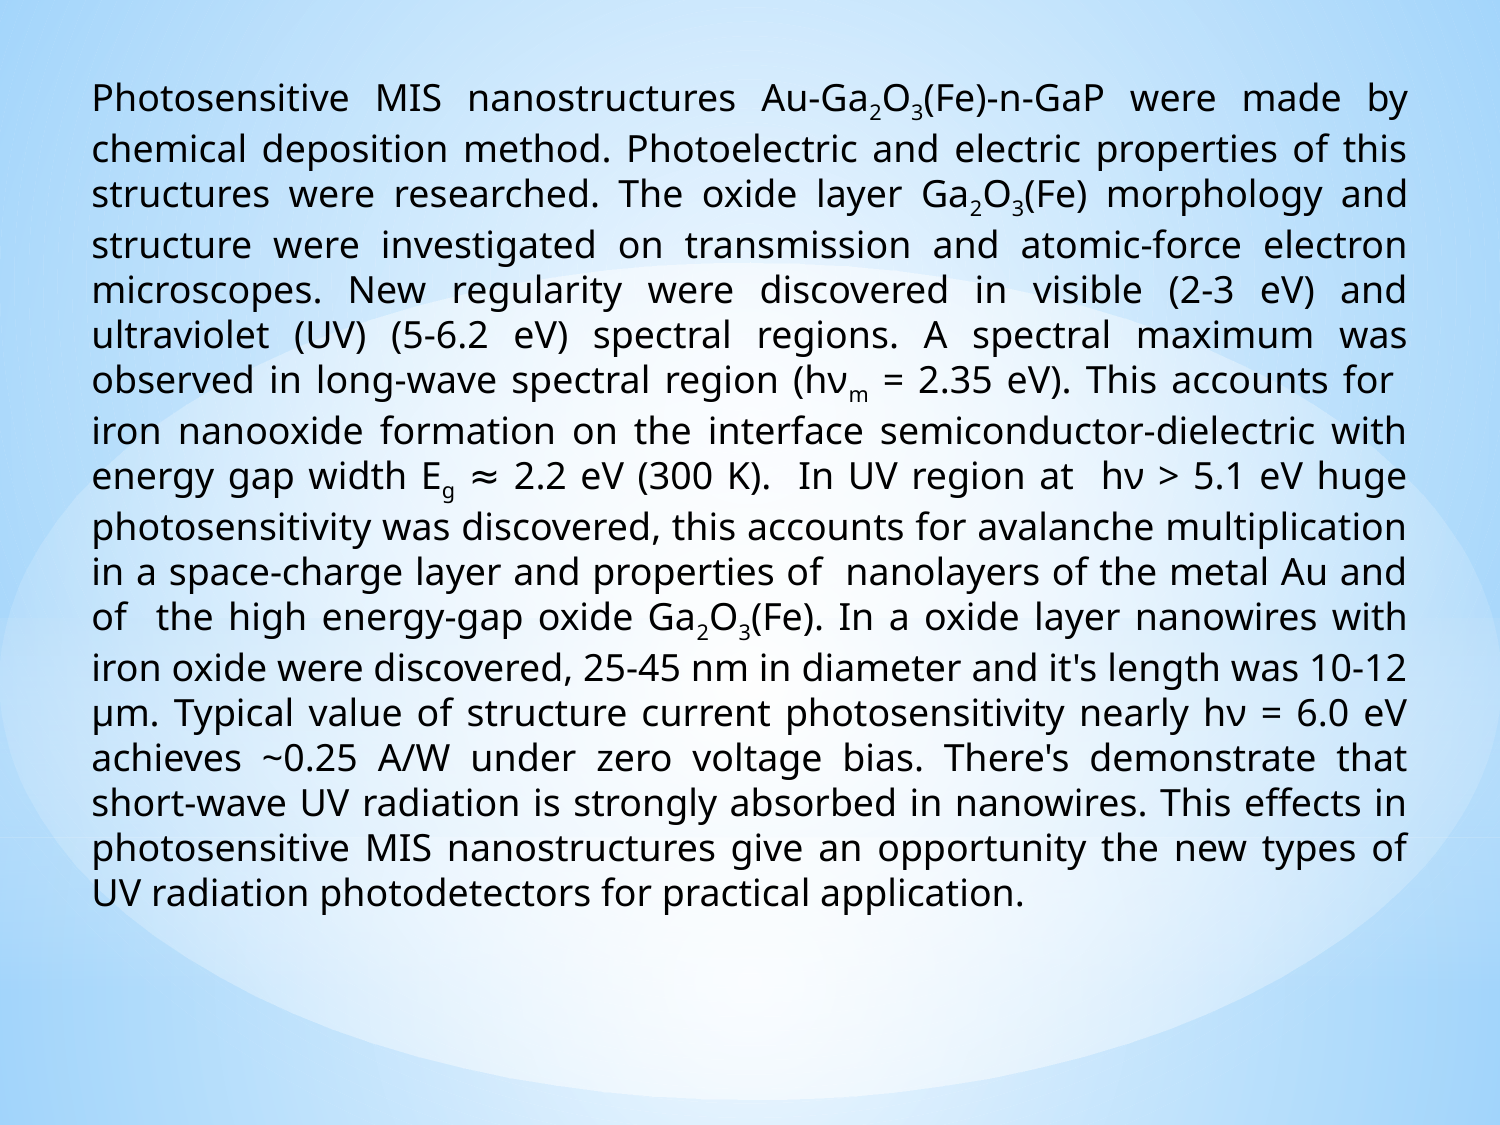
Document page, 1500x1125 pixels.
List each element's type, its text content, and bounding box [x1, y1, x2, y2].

text_box Photosensitive MIS nanostructures Au-Ga2O3(Fe)-n-GaP were made by chemical deposition method. Photoelectric and electric properties of this structures were researched. The oxide layer Ga2O3(Fe) morphology and structure were investigated on transmission and atomic-force electron microscopes. New regularity were discovered in visible (2-3 eV) and ultraviolet (UV) (5-6.2 eV) spectral regions. A spectral maximum was observed in long-wave spectral region (hνm = 2.35 eV). This accounts for iron nanooxide formation on the interface semiconductor-dielectric with energy gap width Eg ≈ 2.2 eV (300 K). In UV region at hν > 5.1 eV huge photosensitivity was discovered, this accounts for avalanche multiplication in a space-charge layer and properties of nanolayers of the metal Au and of the high energy-gap oxide Ga2O3(Fe). In a oxide layer nanowires with iron oxide were discovered, 25-45 nm in diameter and it's length was 10-12 μm. Typical value of structure current photosensitivity nearly hν = 6.0 eV achieves ~0.25 A/W under zero voltage bias. There's demonstrate that short-wave UV radiation is strongly absorbed in nanowires. This effects in photosensitive MIS nanostructures give an opportunity the new types of UV radiation photodetectors for practical application. [76, 66, 1424, 967]
